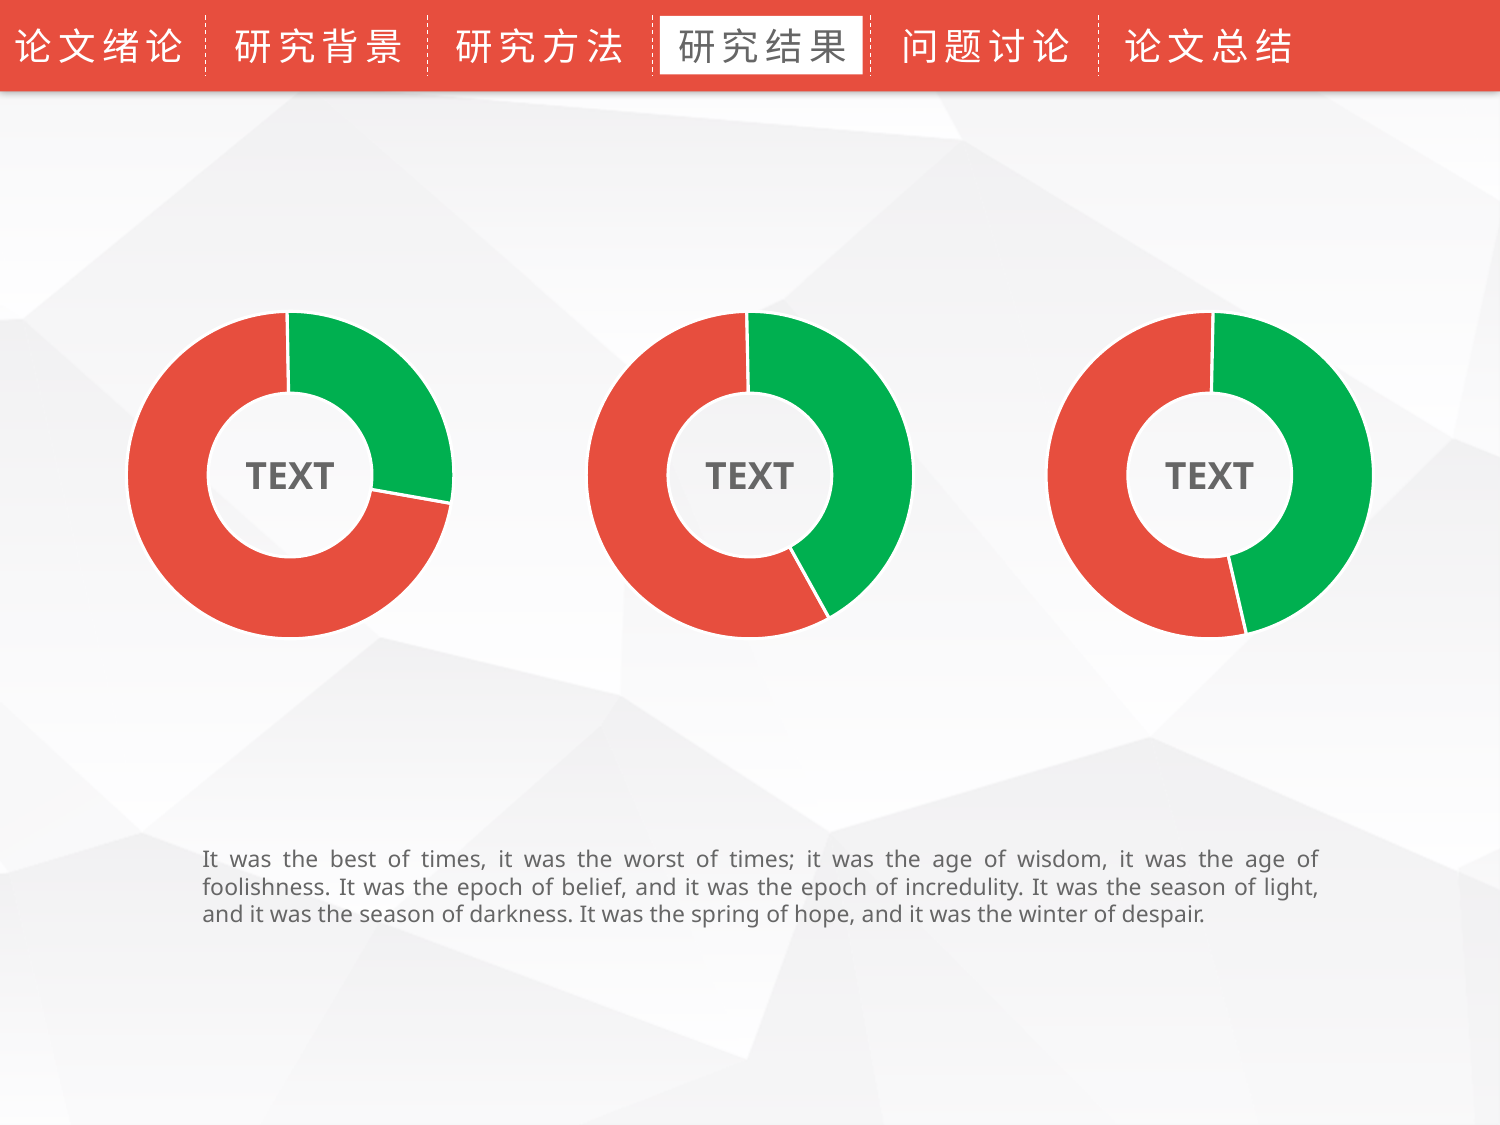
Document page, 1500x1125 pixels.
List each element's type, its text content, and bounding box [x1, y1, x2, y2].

picture [0, 92, 1500, 1125]
text_box [659, 15, 663, 75]
text_box 论文绪论 [0, 15, 211, 76]
text_box 研究方法 [440, 15, 652, 76]
text_box 论文总结 [1109, 15, 1322, 76]
text_box It was the best of times, it was the worst of times; it was the age of wisdom, it was the age of foolishness. It was the epoch of belief, and it was the epoch of incredulity. It was the season of light, and it was the season of darkness. It was the spring of hope, and it was the winter of despair. [187, 837, 1335, 935]
text_box 研究背景 [214, 15, 423, 76]
text_box 问题讨论 [886, 15, 1098, 76]
text_box 研究结果 [871, 15, 876, 76]
text_box 研究结果 [663, 15, 870, 76]
text_box [0, 0, 1500, 92]
chart [34, 304, 1466, 646]
